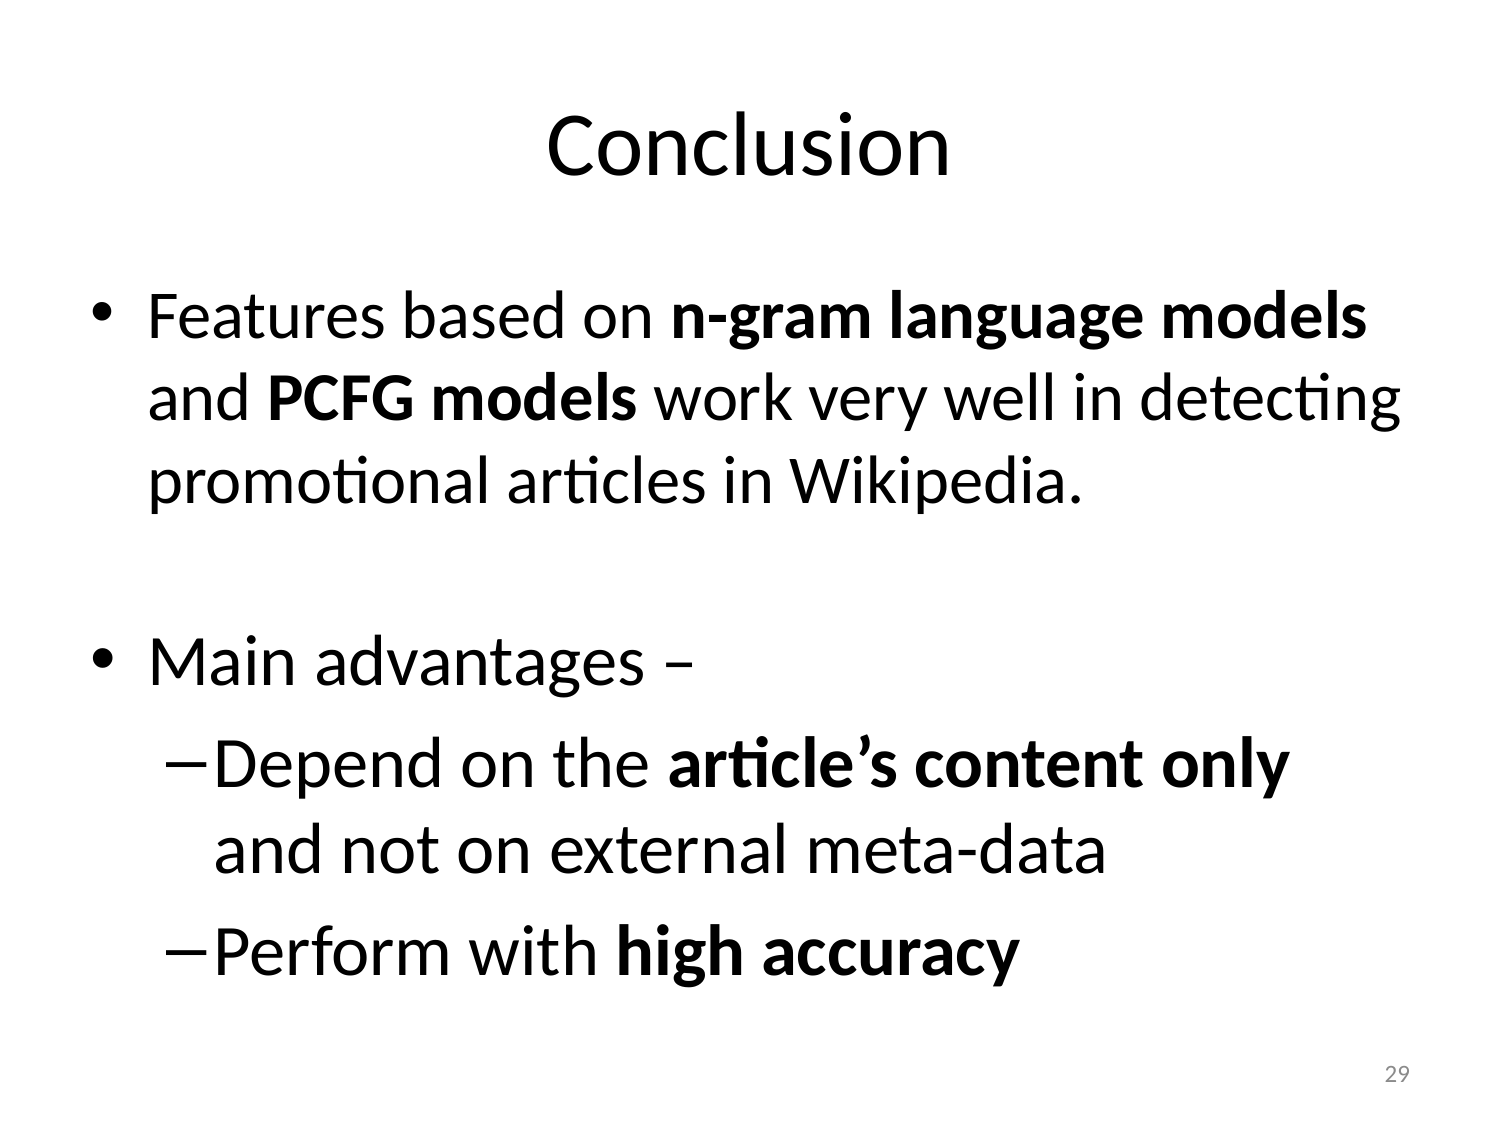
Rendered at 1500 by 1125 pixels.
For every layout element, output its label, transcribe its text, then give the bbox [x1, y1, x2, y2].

slide_number 29 [1074, 1042, 1425, 1103]
title Conclusion [75, 45, 1425, 233]
list Features based on n-gram language models and PCFG models work very well in detecting promotional articles in Wikipedia. Main advantages – Depend on the article’s content only and not on external meta-data Perform with high accuracy [75, 262, 1425, 1005]
